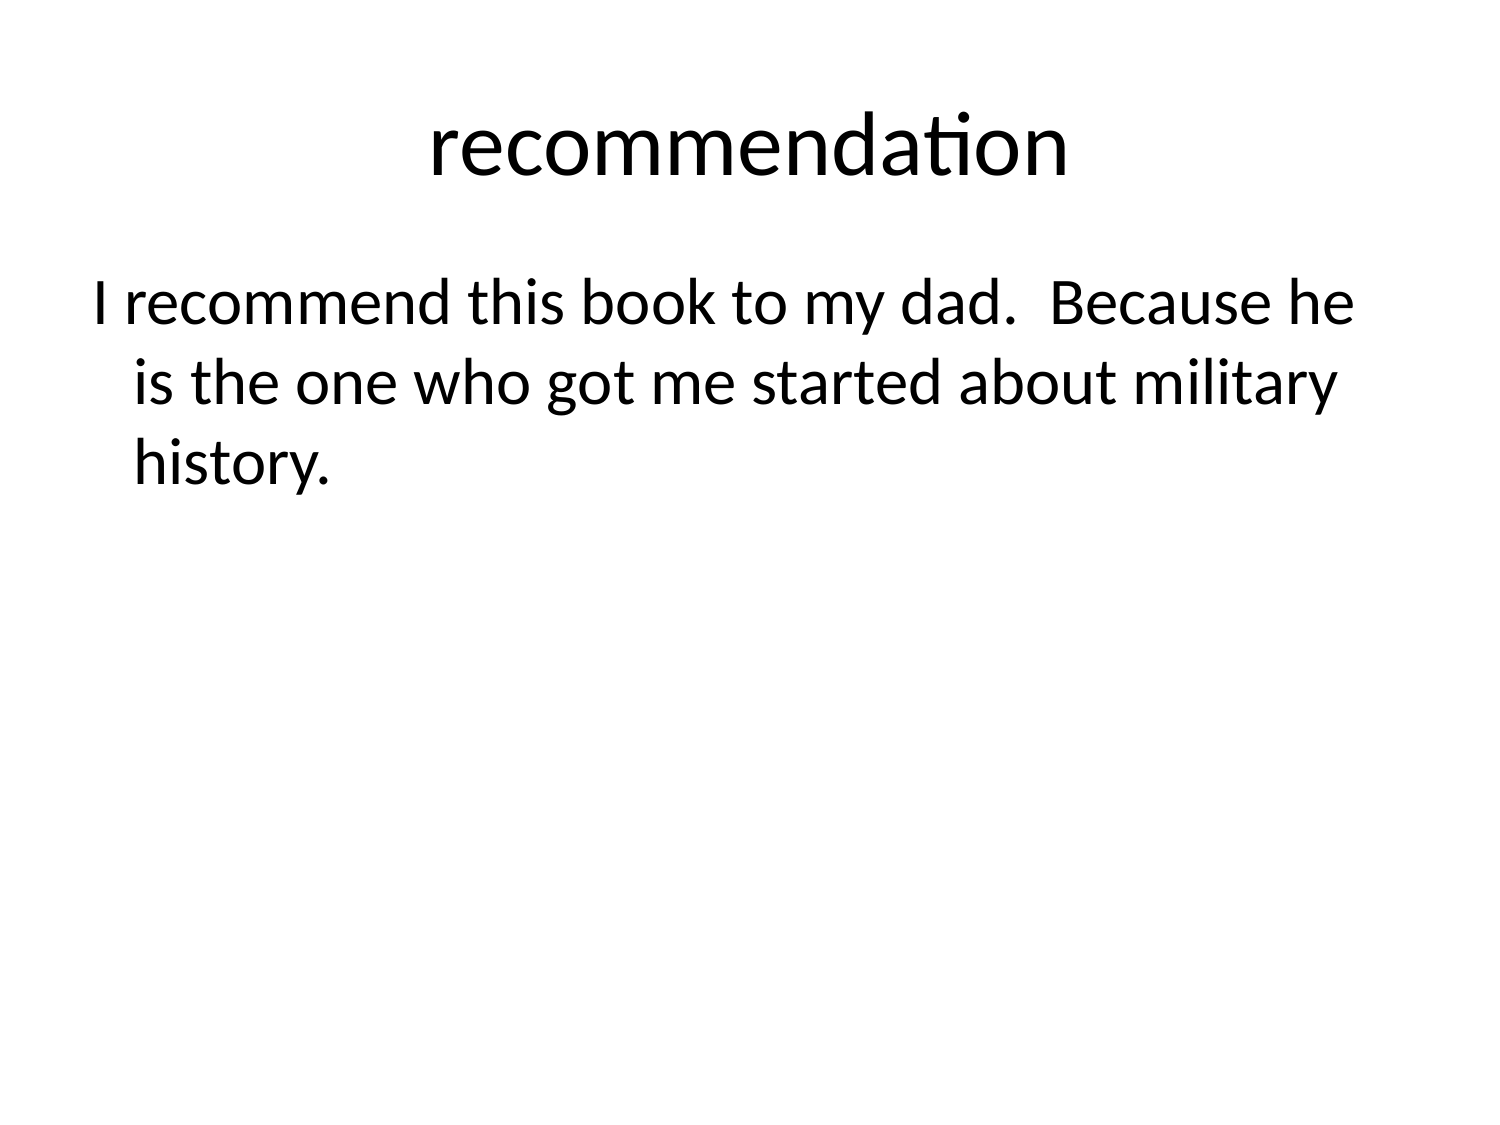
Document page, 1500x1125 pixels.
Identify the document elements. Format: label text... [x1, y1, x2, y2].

title recommendation [75, 45, 1425, 233]
list I recommend this book to my dad. Because he is the one who got me started about military history. [62, 249, 1413, 993]
